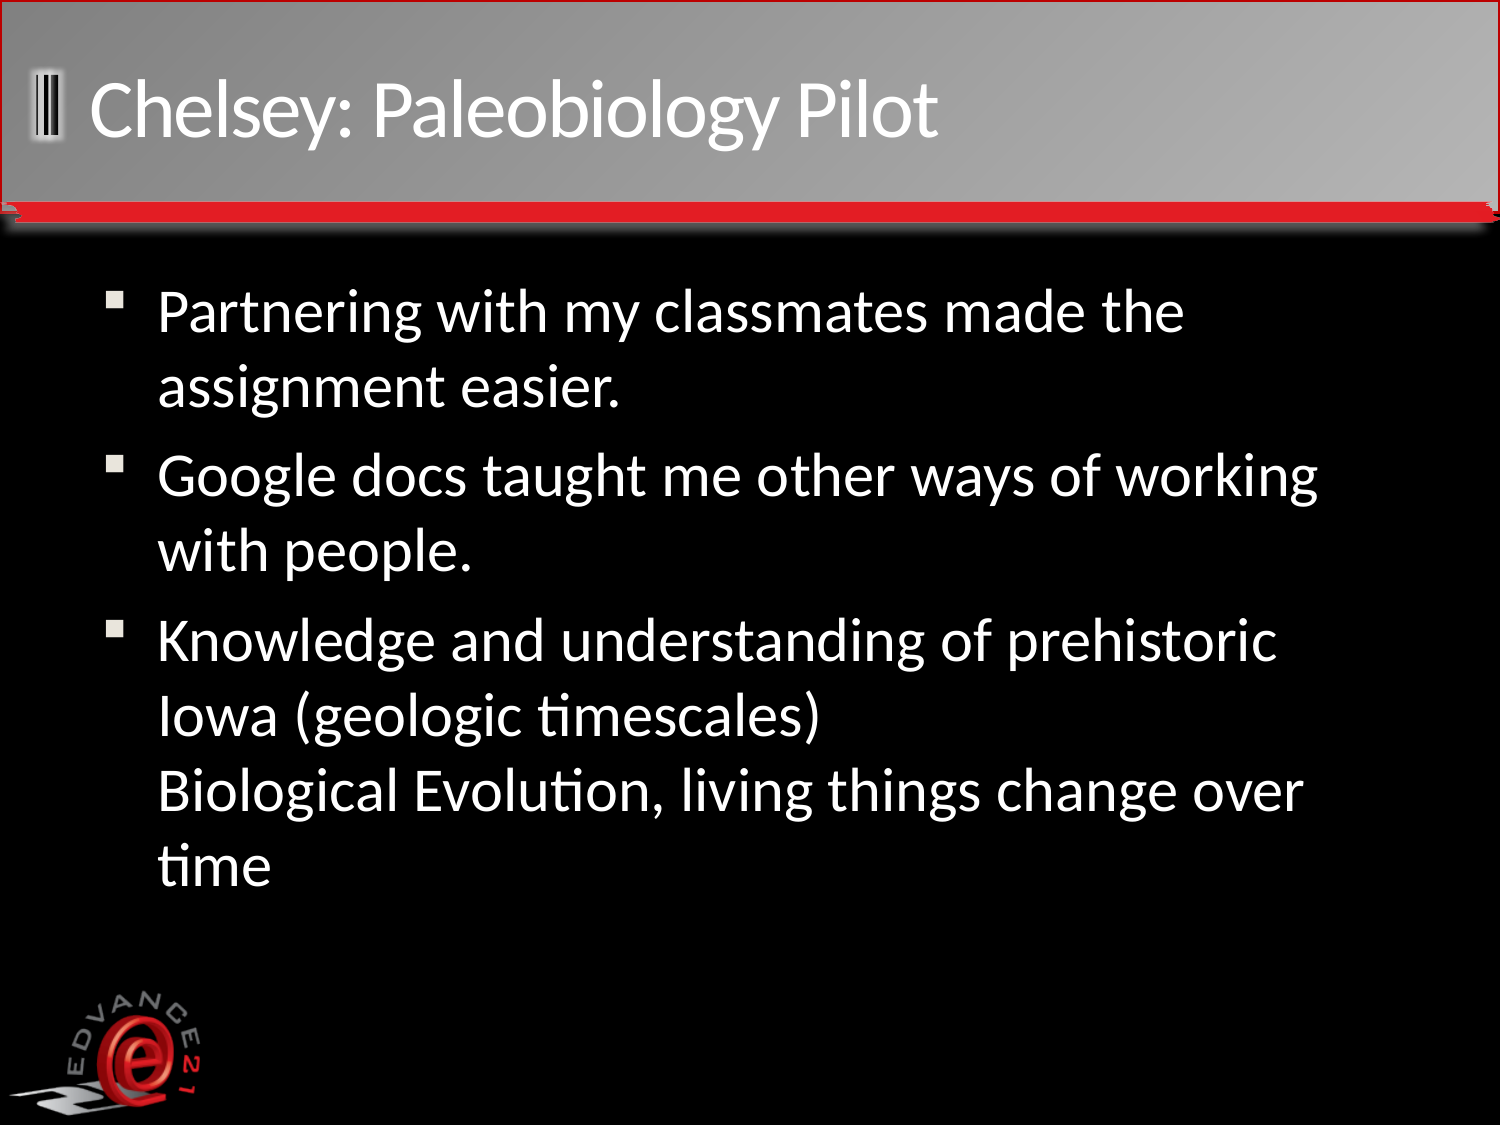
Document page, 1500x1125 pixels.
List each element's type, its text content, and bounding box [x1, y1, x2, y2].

list Partnering with my classmates made the assignment easier. Google docs taught me other ways of working with people. Knowledge and understanding of prehistoric Iowa (geologic timescales) Biological Evolution, living things change over time [75, 262, 1425, 1043]
title Chelsey: Paleobiology Pilot [75, 46, 1425, 188]
picture [0, 199, 1500, 225]
picture [0, 983, 225, 1125]
